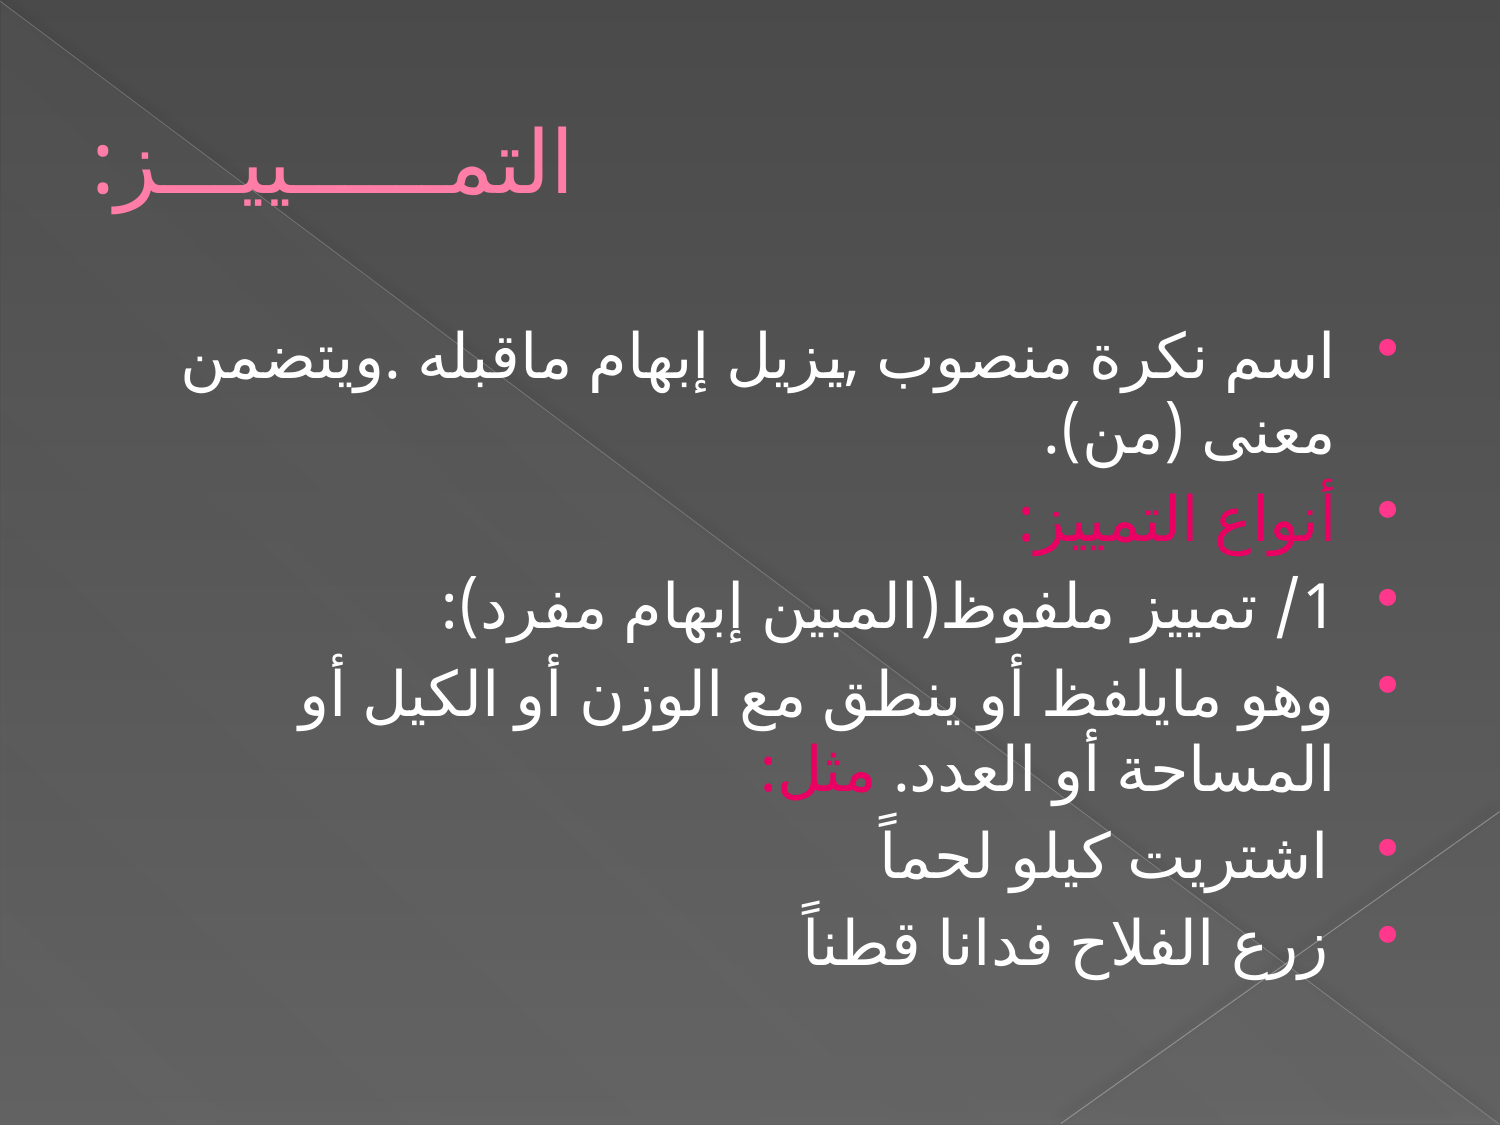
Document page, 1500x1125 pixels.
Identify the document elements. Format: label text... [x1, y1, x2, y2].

title التمــــــييـــز: [75, 43, 1425, 274]
list اسم نكرة منصوب ,يزيل إبهام ماقبله .ويتضمن معنى (من). أنواع التمييز: 1/ تمييز ملفوظ(المبين إبهام مفرد): وهو مايلفظ أو ينطق مع الوزن أو الكيل أو المساحة أو العدد. مثل: اشتريت كيلو لحماً زرع الفلاح فدانا قطناً [75, 308, 1425, 1059]
